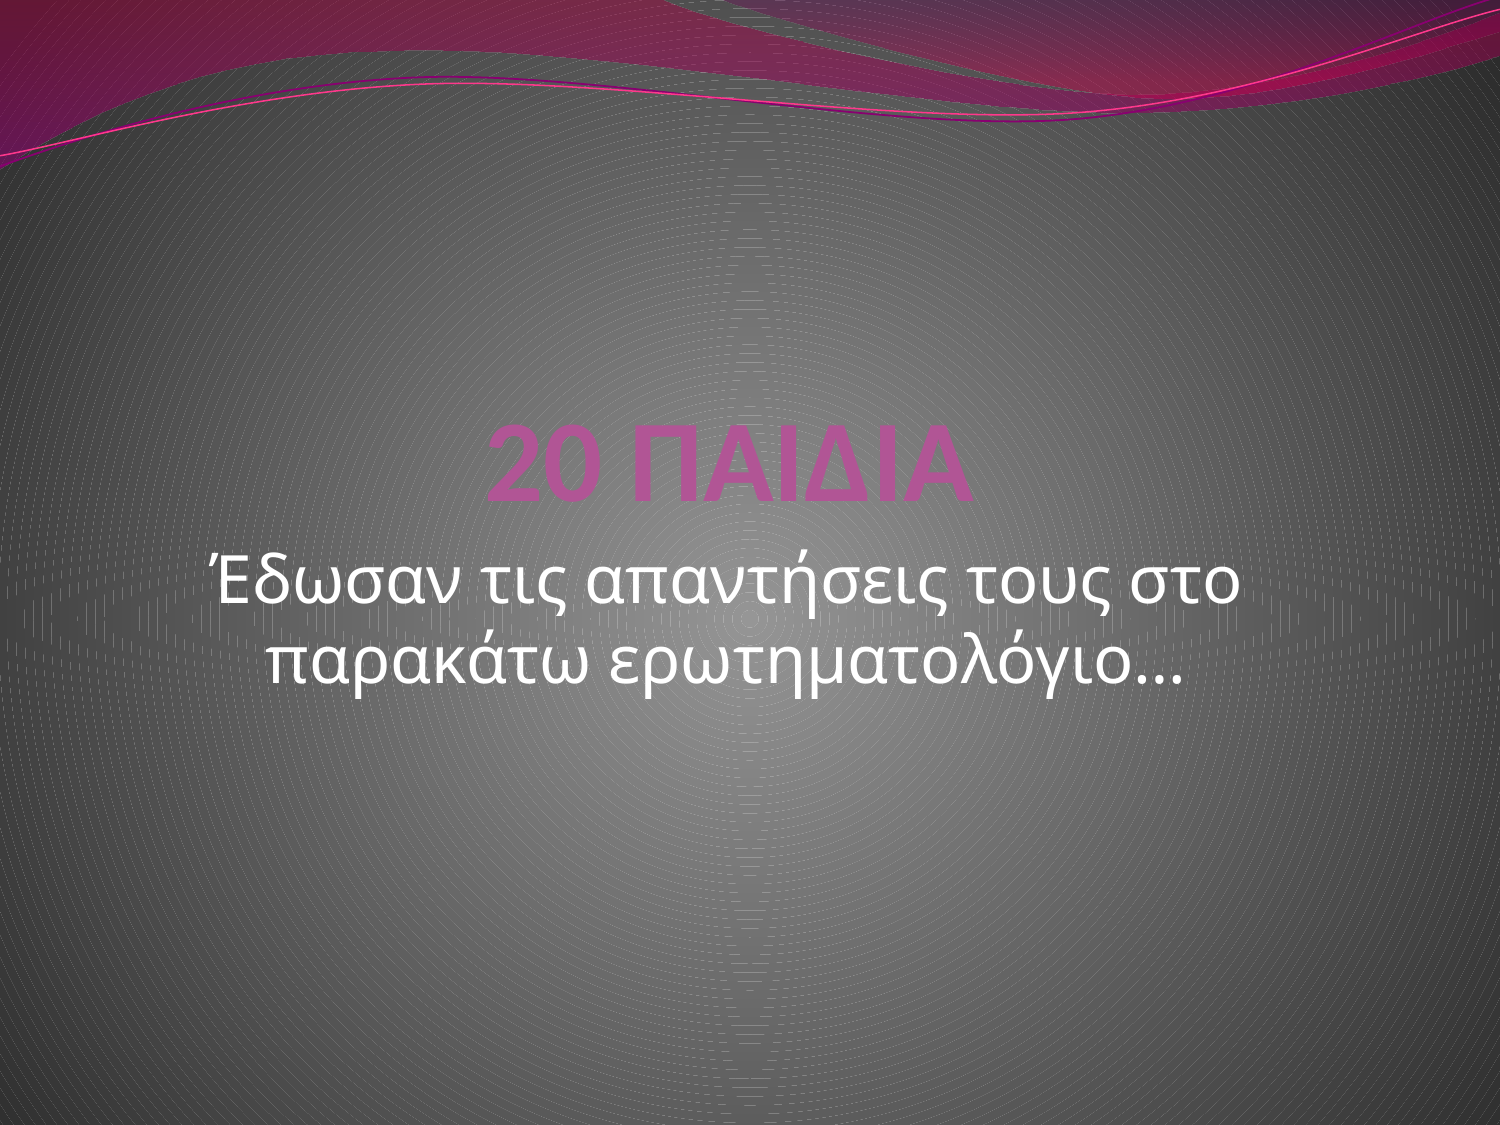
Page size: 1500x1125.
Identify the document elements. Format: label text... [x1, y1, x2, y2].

title 20 ΠΑΙΔΙΑ [87, 224, 1376, 525]
subtitle Έδωσαν τις απαντήσεις τους στο παρακάτω ερωτηματολόγιο… [87, 529, 1376, 818]
